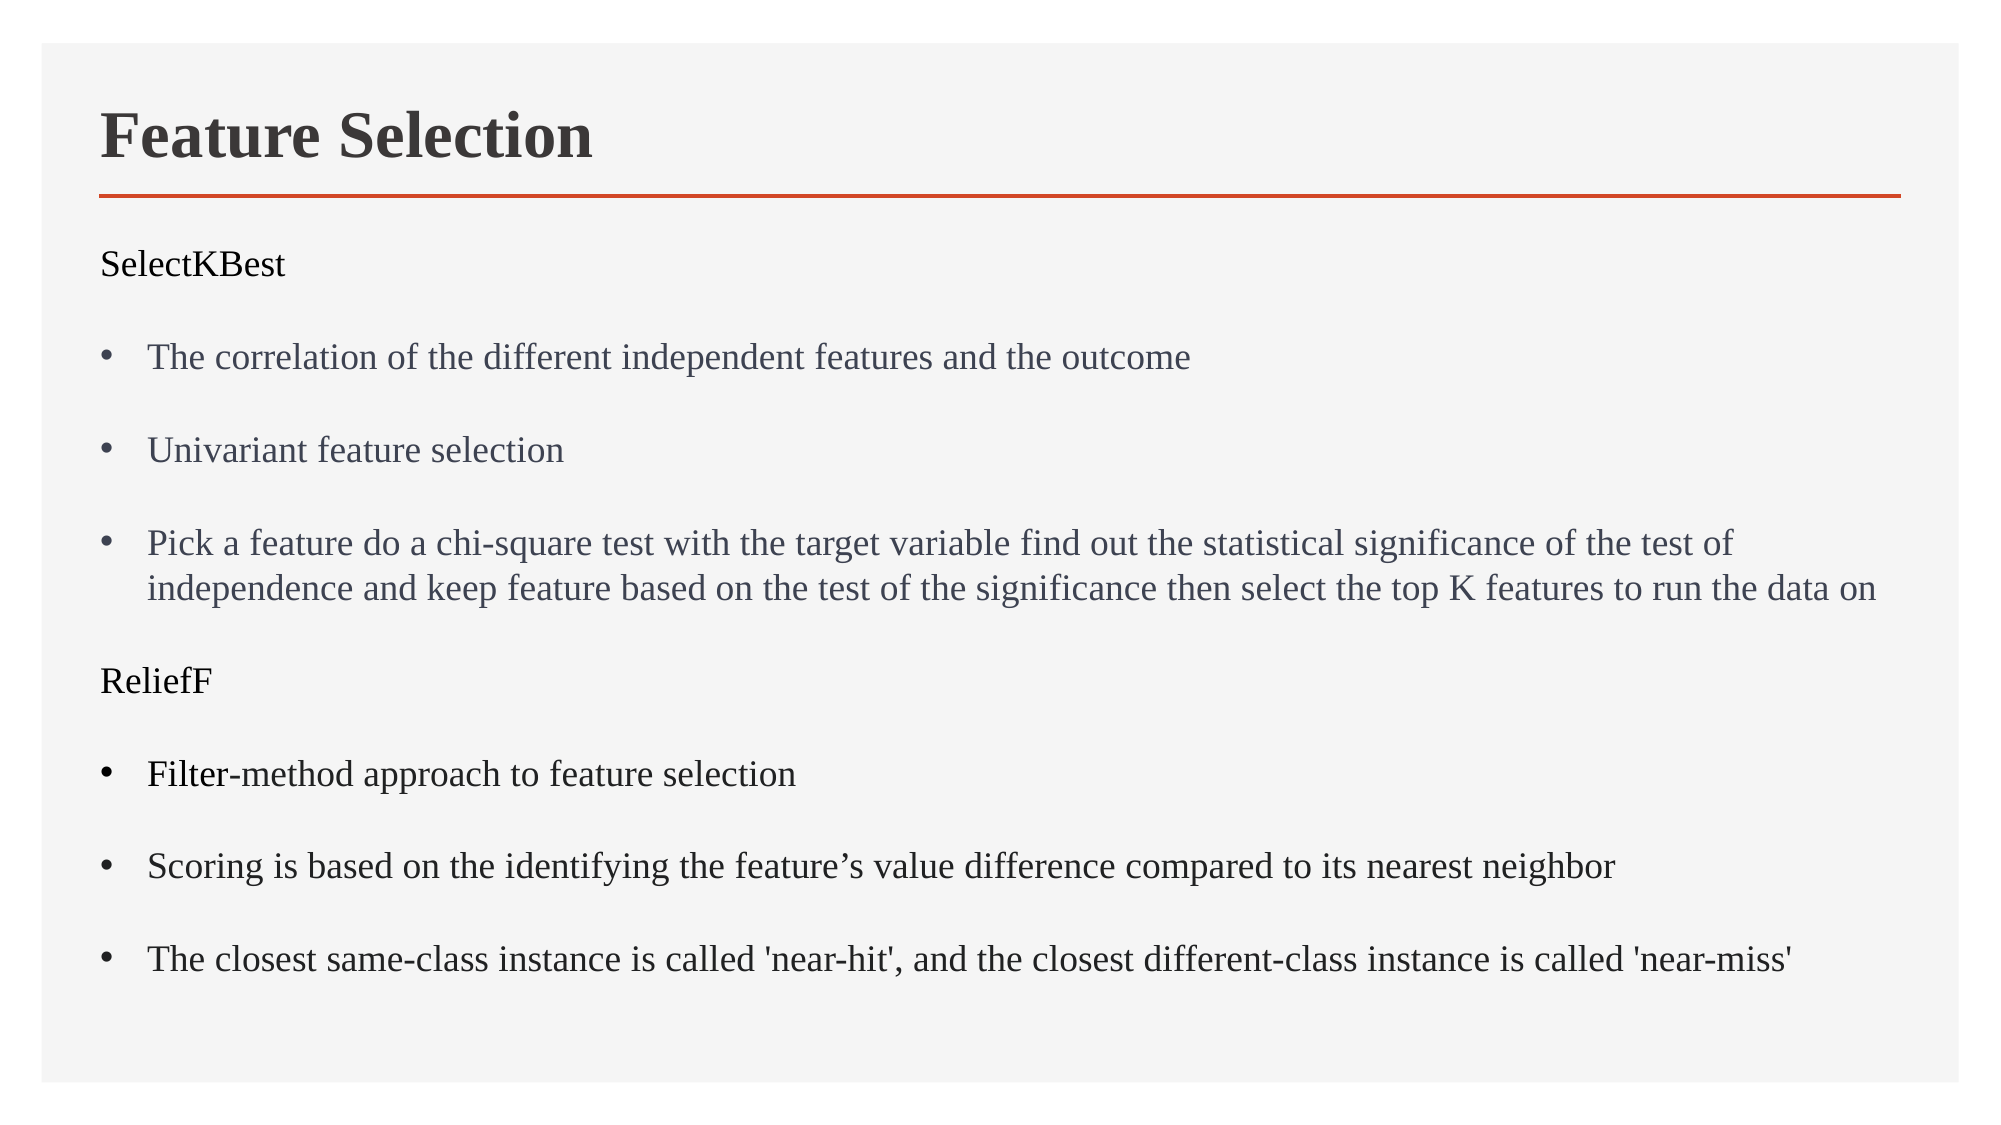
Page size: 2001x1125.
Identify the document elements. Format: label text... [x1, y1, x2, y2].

title Feature Selection [85, 73, 1214, 179]
text_box SelectKBest The correlation of the different independent features and the outcome Univariant feature selection Pick a feature do a chi-square test with the target variable find out the statistical significance of the test of independence and keep feature based on the test of the significance then select the top K features to run the data on ReliefF Filter-method approach to feature selection Scoring is based on the identifying the feature’s value difference compared to its nearest neighbor The closest same-class instance is called 'near-hit', and the closest different-class instance is called 'near-miss' [85, 231, 1895, 987]
